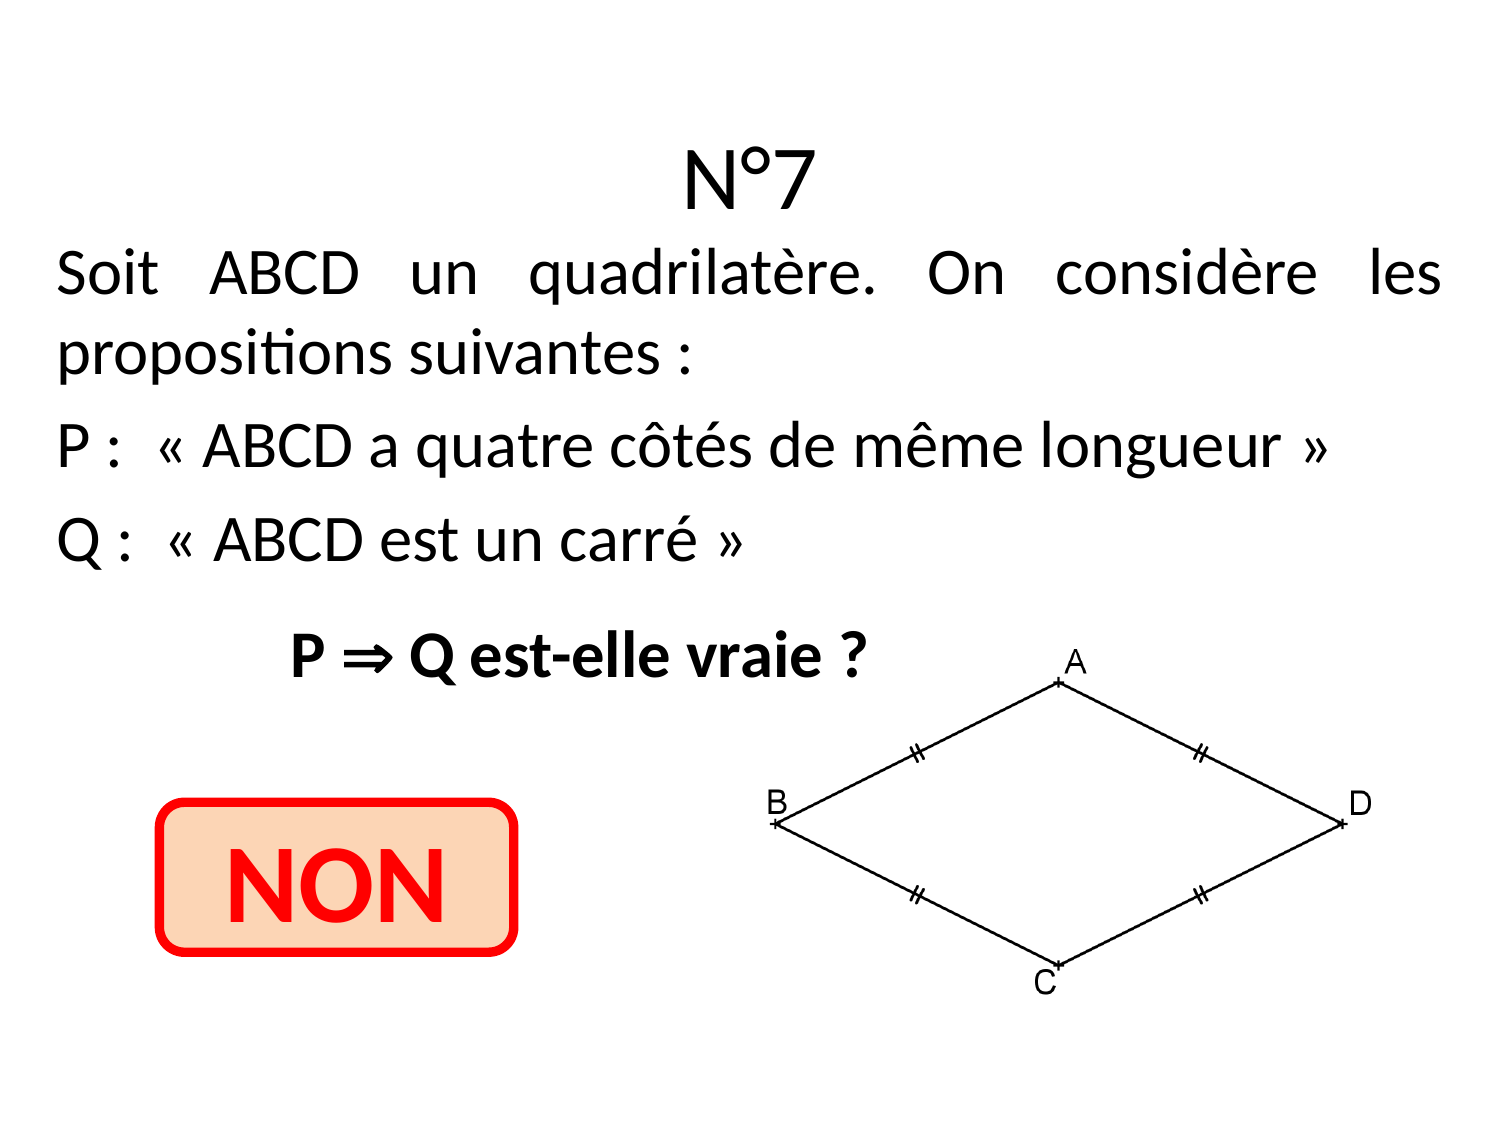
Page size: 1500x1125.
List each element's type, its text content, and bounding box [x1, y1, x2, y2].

picture [737, 644, 1387, 996]
text_box NON [157, 800, 516, 955]
list Soit ABCD un quadrilatère. On considère les propositions suivantes : P : « ABCD a quatre côtés de même longueur » Q : « ABCD est un carré » P  Q est-elle vraie ? [41, 219, 1459, 728]
title N°7 [0, 113, 1500, 233]
